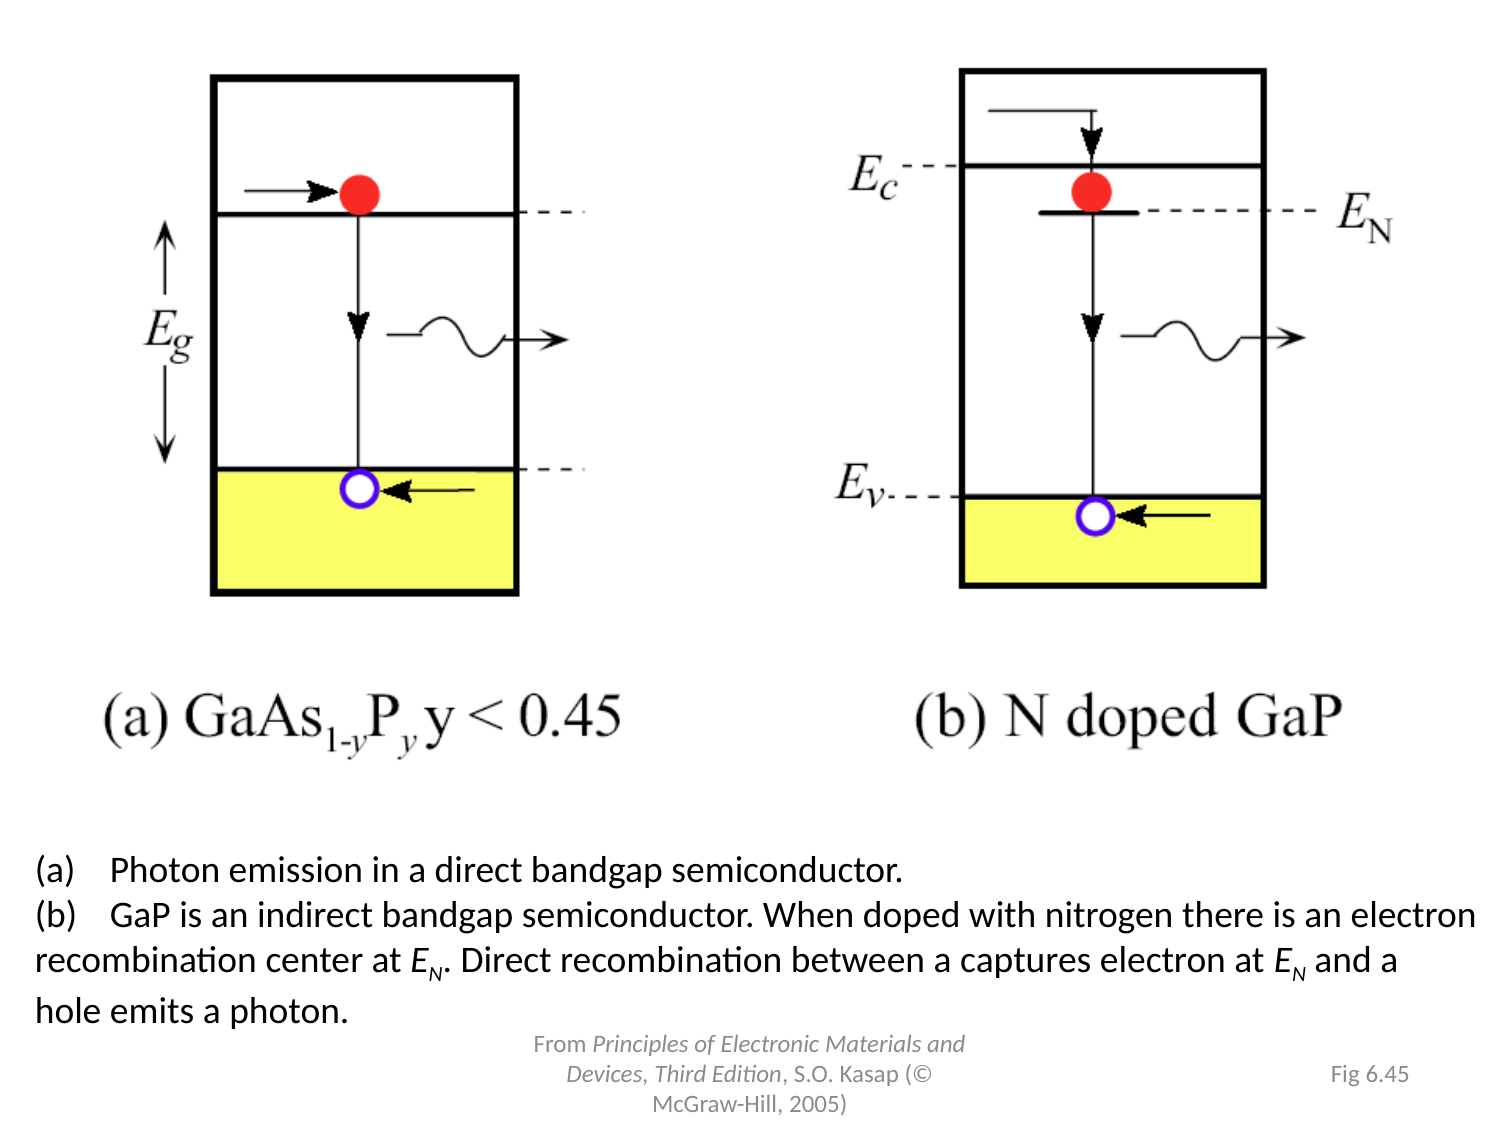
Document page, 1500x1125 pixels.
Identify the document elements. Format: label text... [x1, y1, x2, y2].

text_box Photon emission in a direct bandgap semiconductor. GaP is an indirect bandgap semiconductor. When doped with nitrogen there is an electron recombination center at EN. Direct recombination between a captures electron at EN and a hole emits a photon. [19, 837, 1500, 1039]
slide_number Fig 6.45 [1074, 1042, 1425, 1103]
footer From Principles of Electronic Materials and Devices, Third Edition, S.O. Kasap (© McGraw-Hill, 2005) [512, 1042, 988, 1103]
picture [82, 37, 1412, 769]
